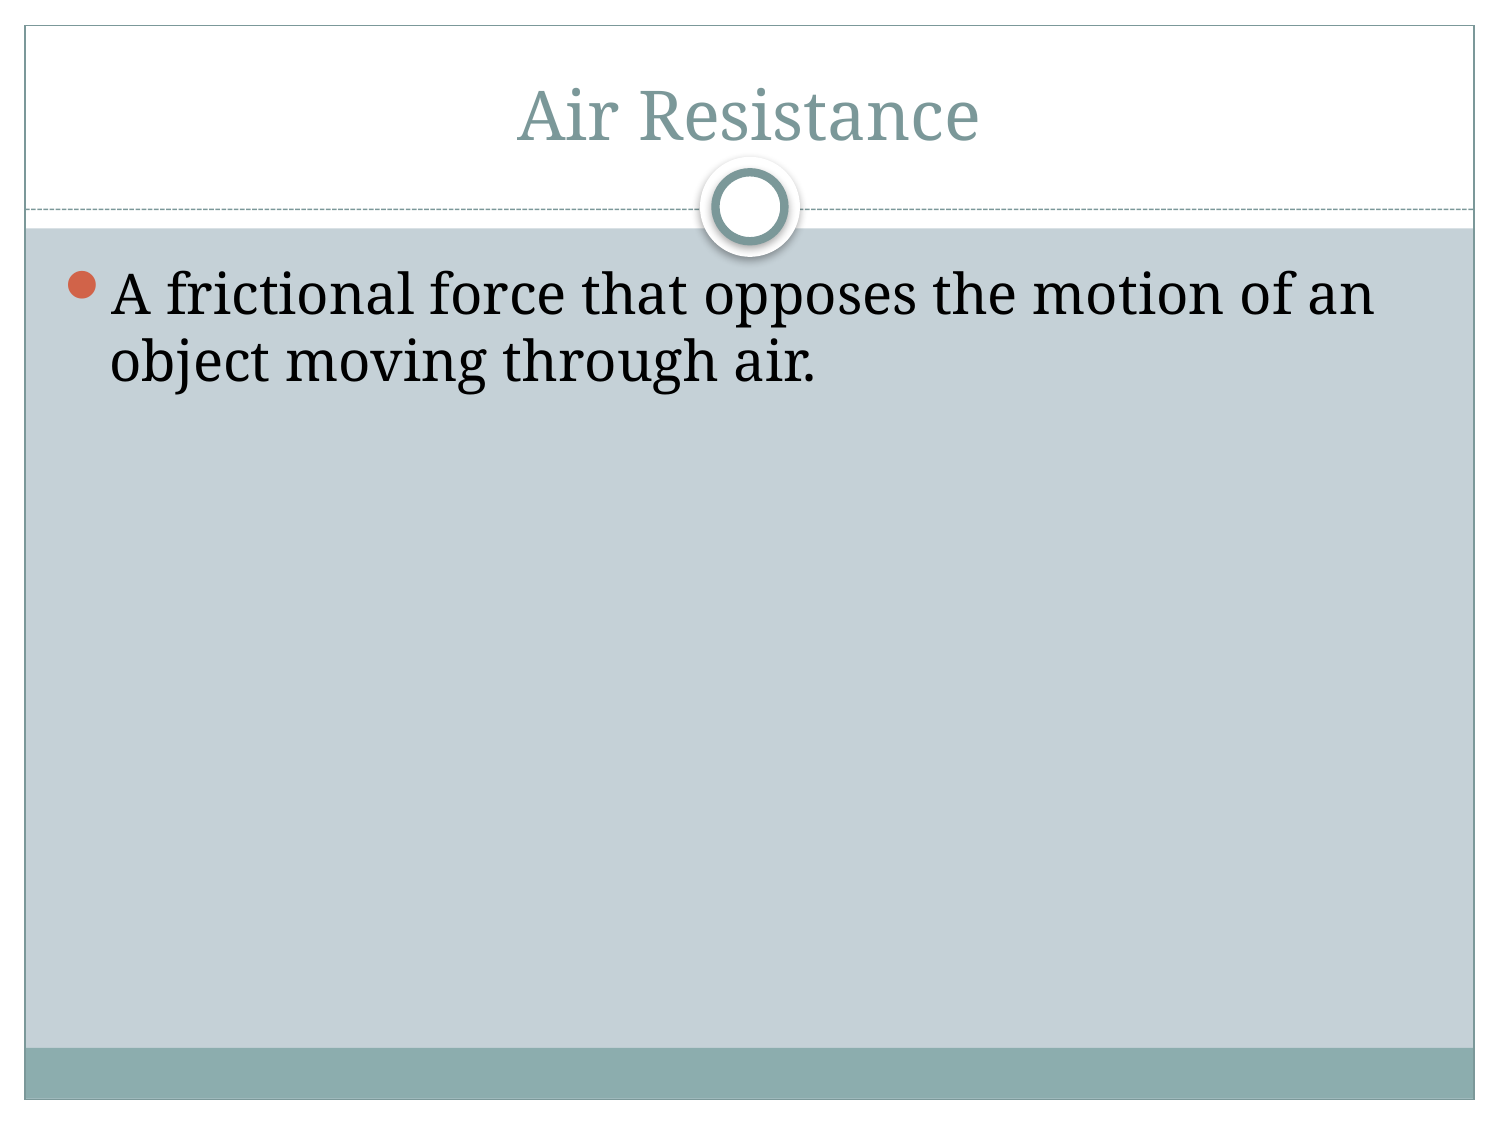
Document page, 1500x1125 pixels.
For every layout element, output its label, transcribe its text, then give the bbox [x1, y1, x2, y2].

title Air Resistance [49, 37, 1450, 162]
list A frictional force that opposes the motion of an object moving through air. [49, 250, 1445, 1001]
